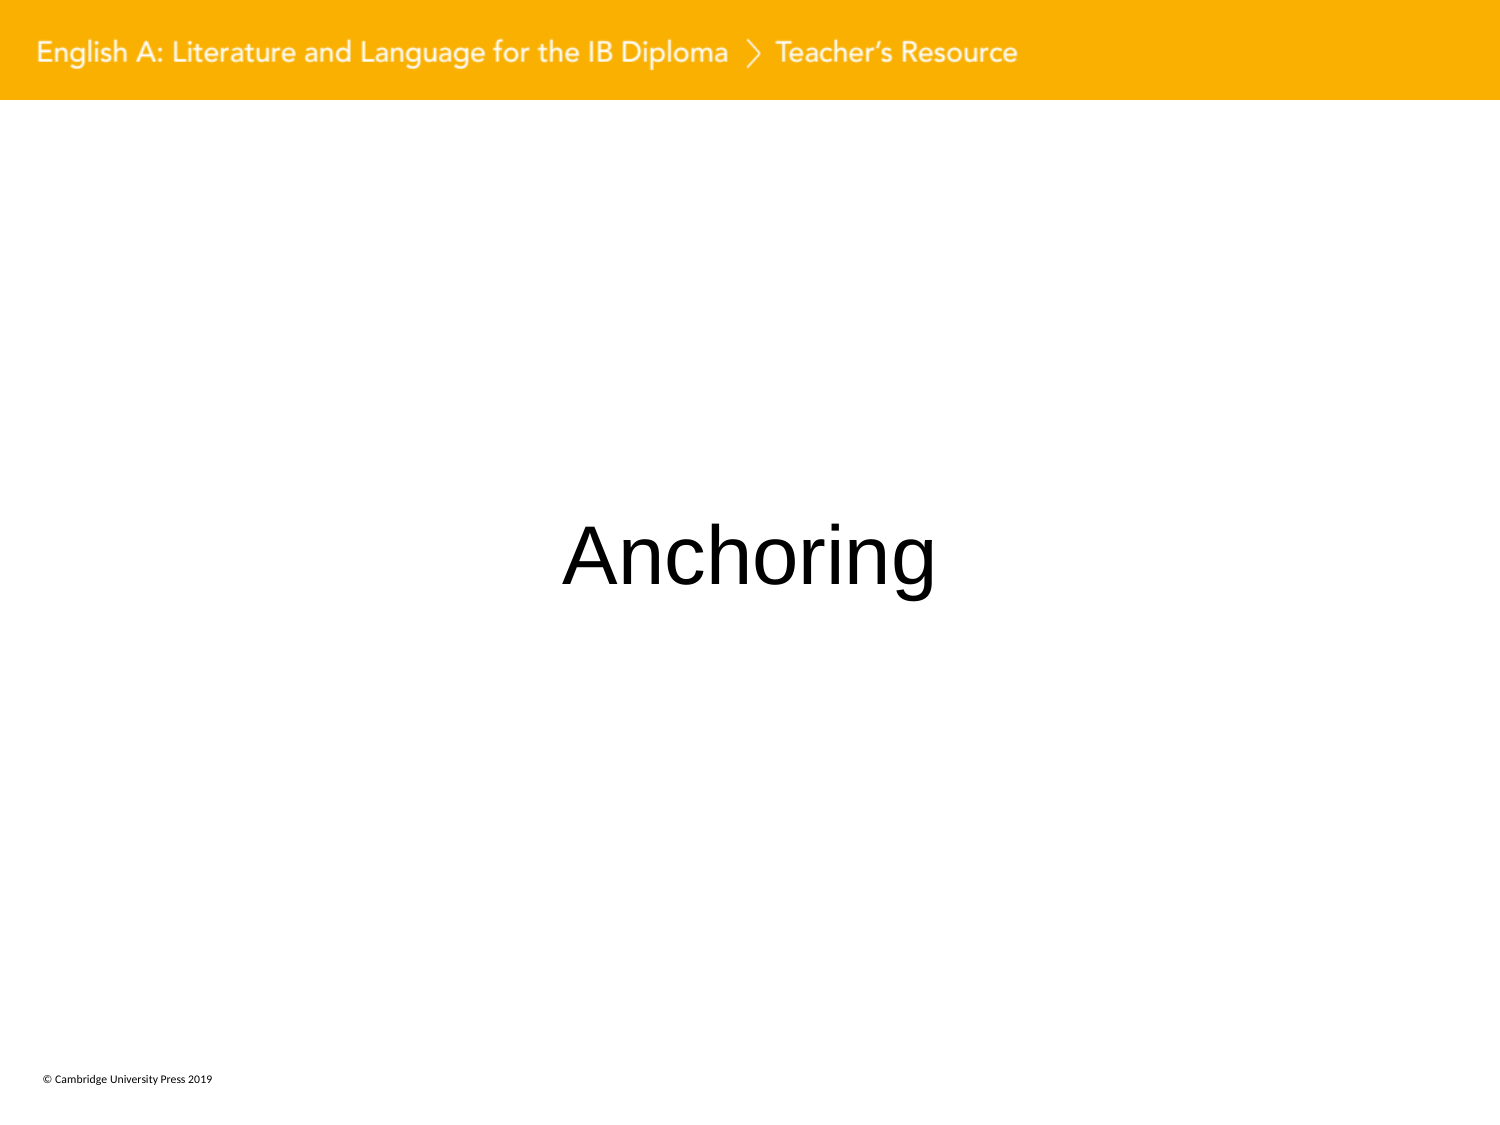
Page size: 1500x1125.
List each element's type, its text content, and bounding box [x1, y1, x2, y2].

subtitle © Cambridge University Press 2019 [27, 1063, 1388, 1093]
picture [0, 0, 1500, 101]
title Anchoring [112, 201, 1388, 1001]
